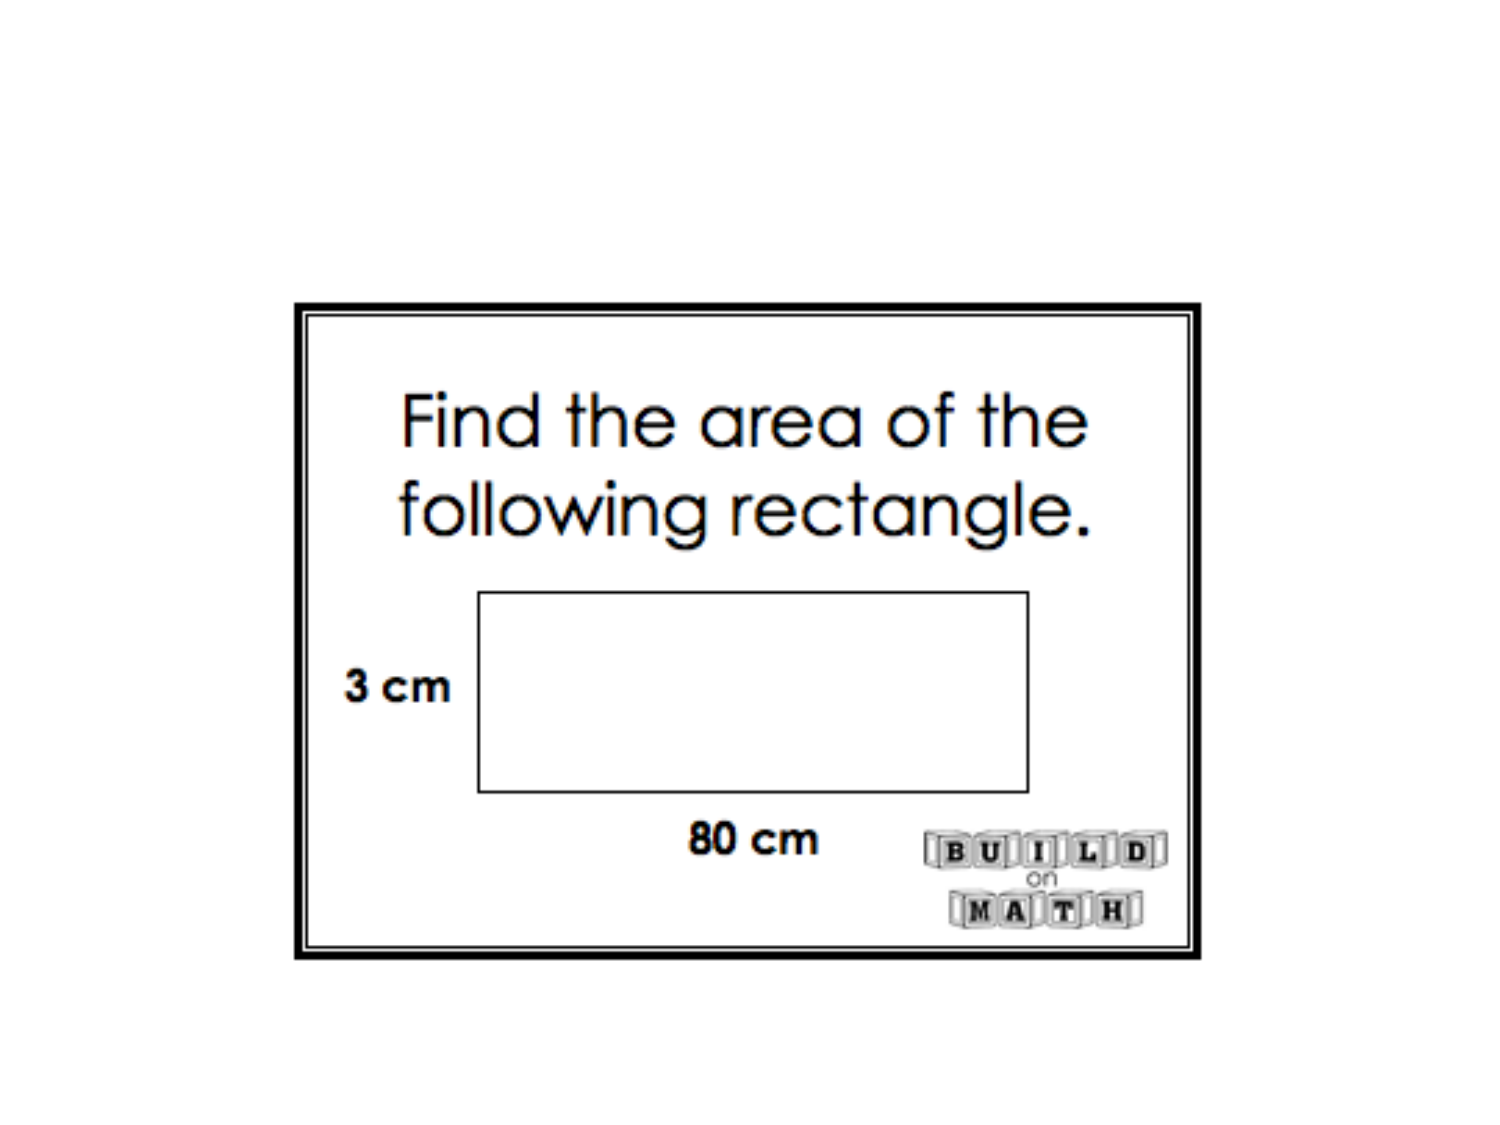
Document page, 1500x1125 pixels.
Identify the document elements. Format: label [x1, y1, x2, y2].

list [74, 262, 1426, 1006]
